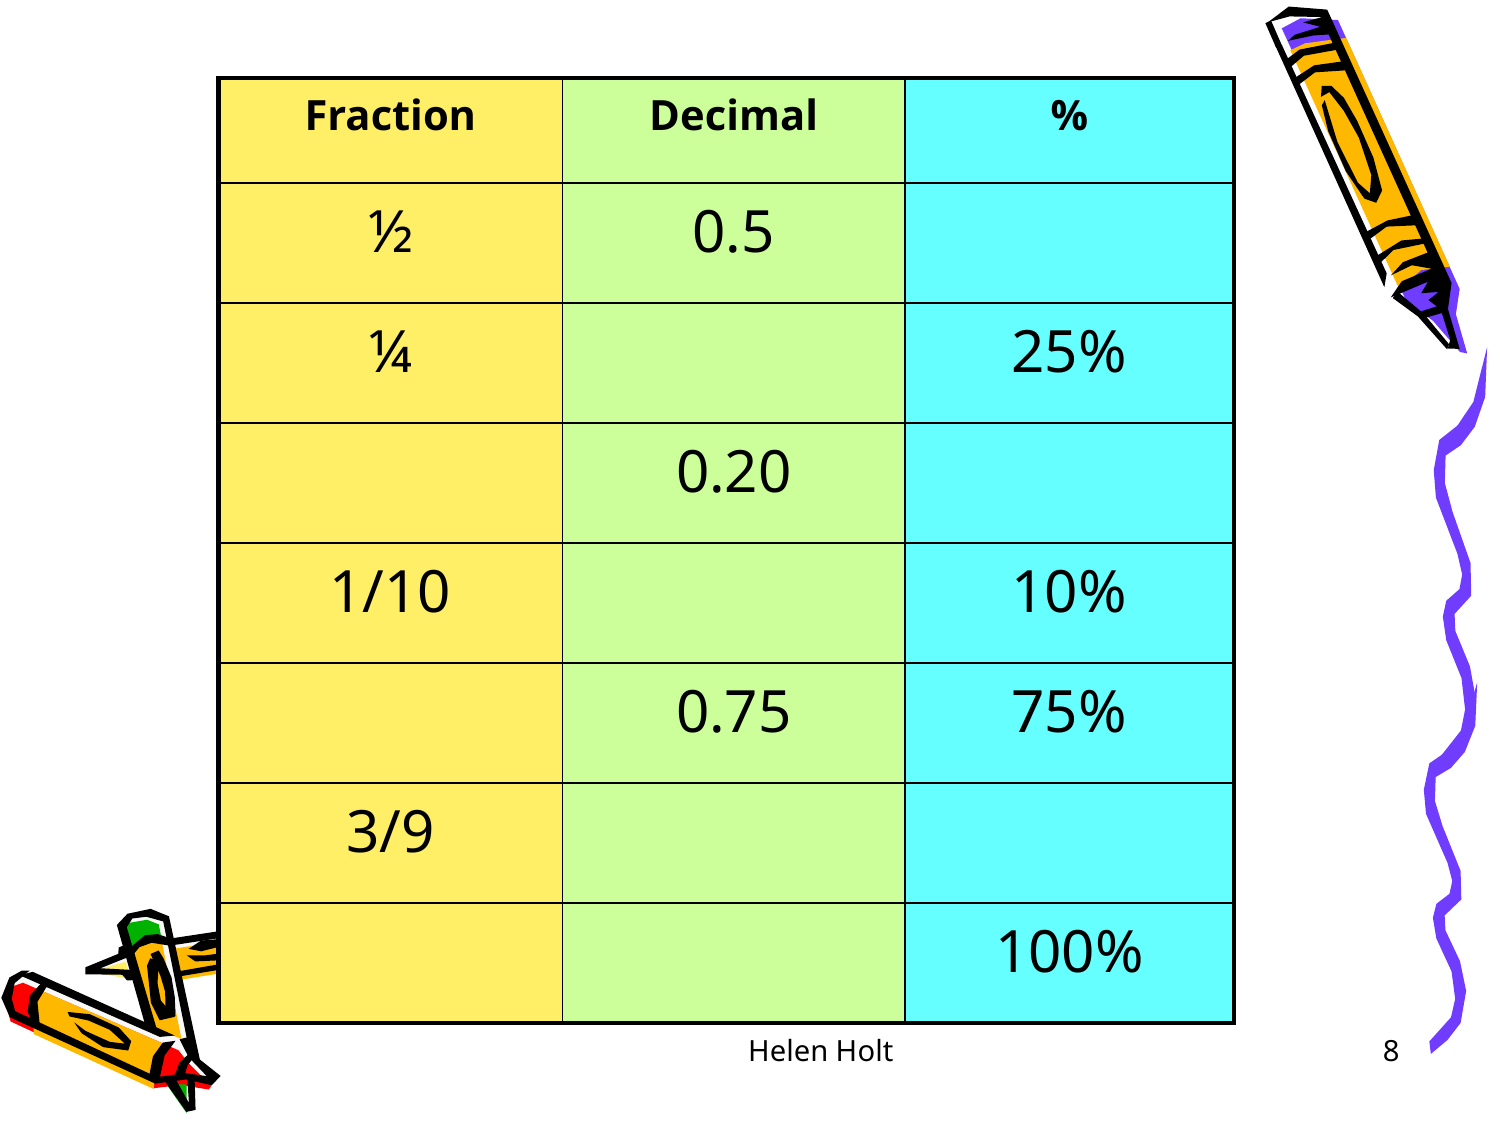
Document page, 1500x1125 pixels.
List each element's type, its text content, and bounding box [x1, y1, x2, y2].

slide_number 8 [1102, 1025, 1415, 1100]
table_header Decimal [563, 80, 904, 182]
table_cell 0.20 [563, 424, 904, 542]
table_cell [906, 784, 1232, 902]
table_cell 0.75 [563, 664, 904, 782]
table_header Fraction [221, 80, 562, 182]
table_cell 0.5 [563, 184, 904, 302]
table_header % [906, 80, 1232, 182]
table_cell 75% [906, 664, 1232, 782]
table_cell 100% [906, 904, 1232, 1021]
table_cell [221, 664, 562, 782]
table_cell ¼ [221, 304, 562, 422]
table_cell ½ [221, 184, 562, 302]
table_cell [906, 184, 1232, 302]
table_cell [906, 424, 1232, 542]
table_cell [221, 904, 562, 1021]
table_cell 10% [906, 544, 1232, 662]
footer Helen Holt [583, 1025, 1059, 1100]
table_cell 25% [906, 304, 1232, 422]
table_cell [563, 904, 904, 1021]
table_cell [563, 784, 904, 902]
table_cell [221, 424, 562, 542]
table_cell 3/9 [221, 784, 562, 902]
table_cell [563, 544, 904, 662]
table_cell 1/10 [221, 544, 562, 662]
table_cell [563, 304, 904, 422]
